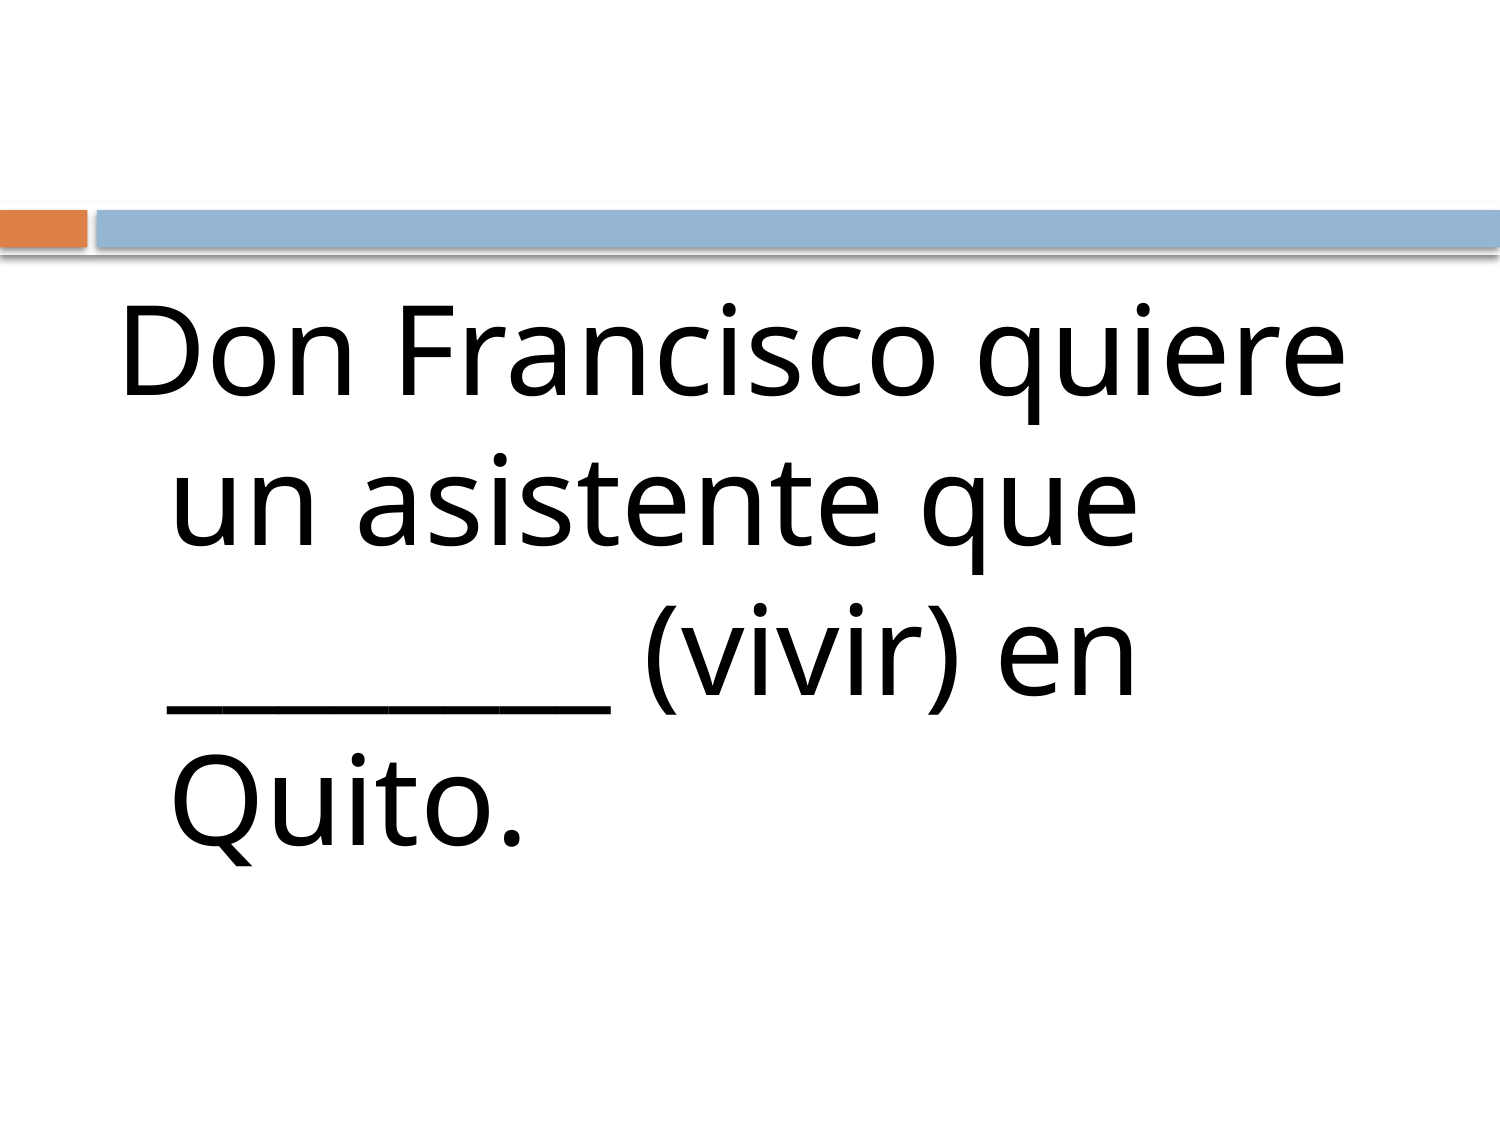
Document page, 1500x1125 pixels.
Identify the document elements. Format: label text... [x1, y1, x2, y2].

list Don Francisco quiere un asistente que ________ (vivir) en Quito. [100, 262, 1438, 1000]
